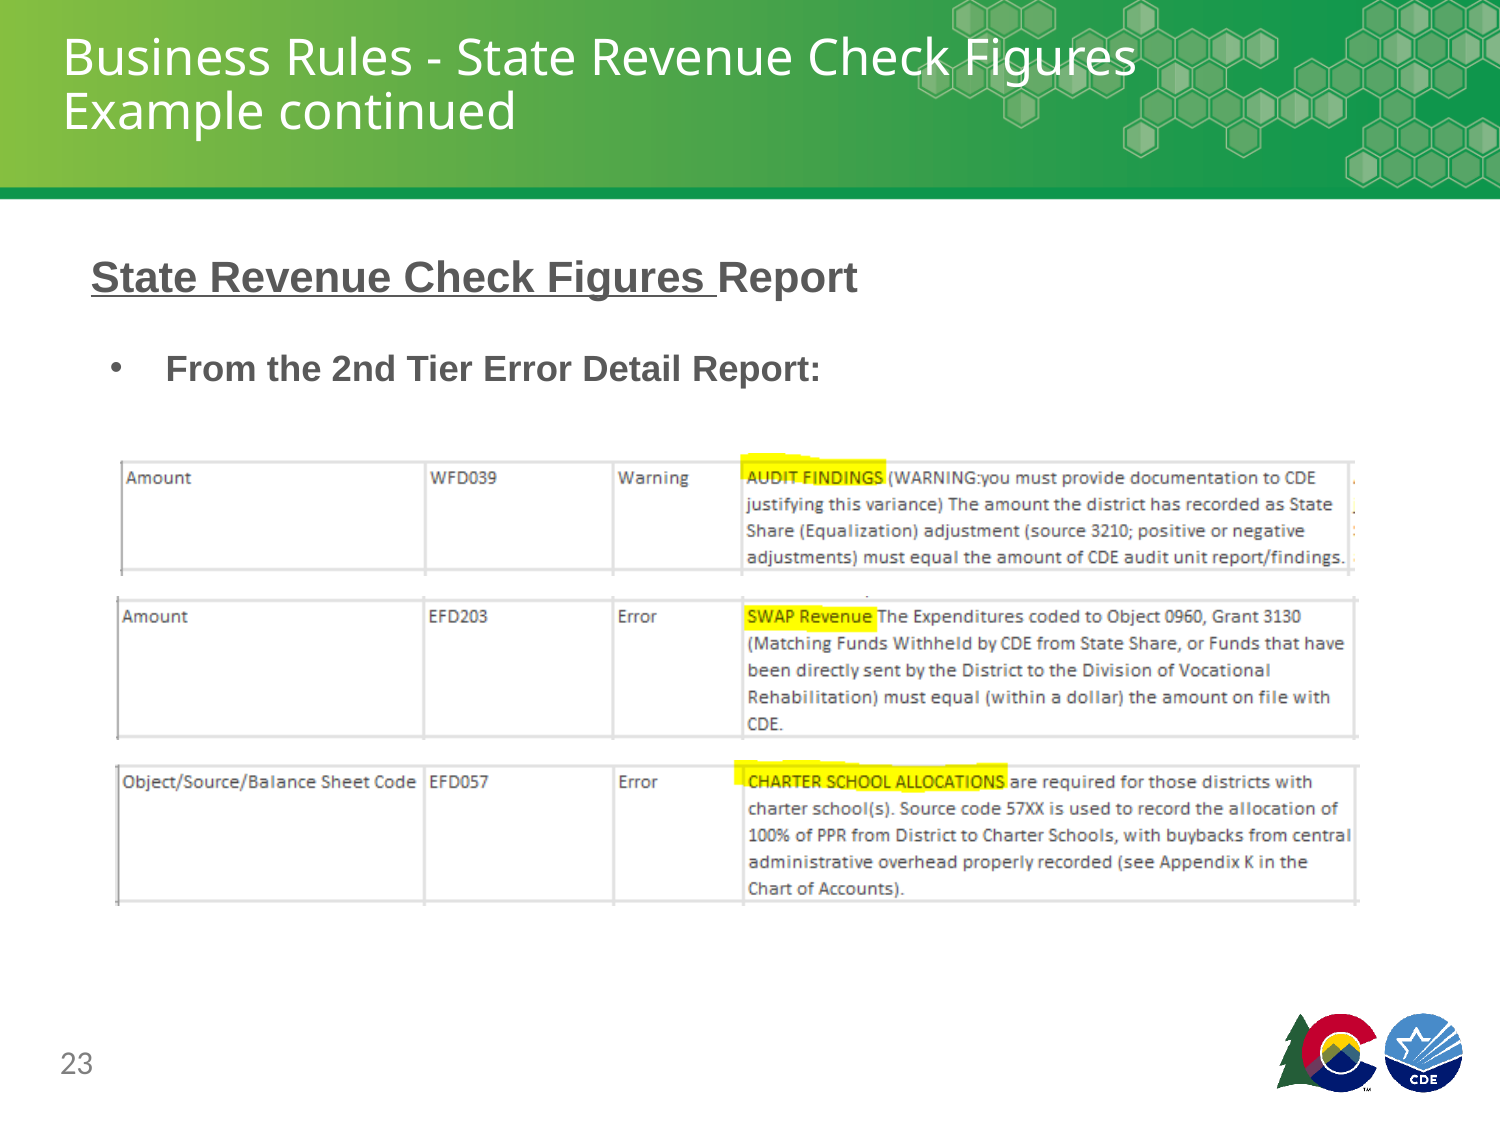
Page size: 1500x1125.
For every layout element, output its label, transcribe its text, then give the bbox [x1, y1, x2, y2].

title Business Rules - State Revenue Check Figures Example continued [62, 31, 1281, 143]
picture [0, 0, 1500, 200]
picture [1275, 1012, 1463, 1093]
picture [115, 760, 1360, 906]
picture [120, 452, 1355, 576]
list State Revenue Check Figures Report From the 2nd Tier Error Detail Report: [90, 248, 1385, 1010]
slide_number 23 [44, 1033, 383, 1094]
picture [115, 596, 1359, 740]
